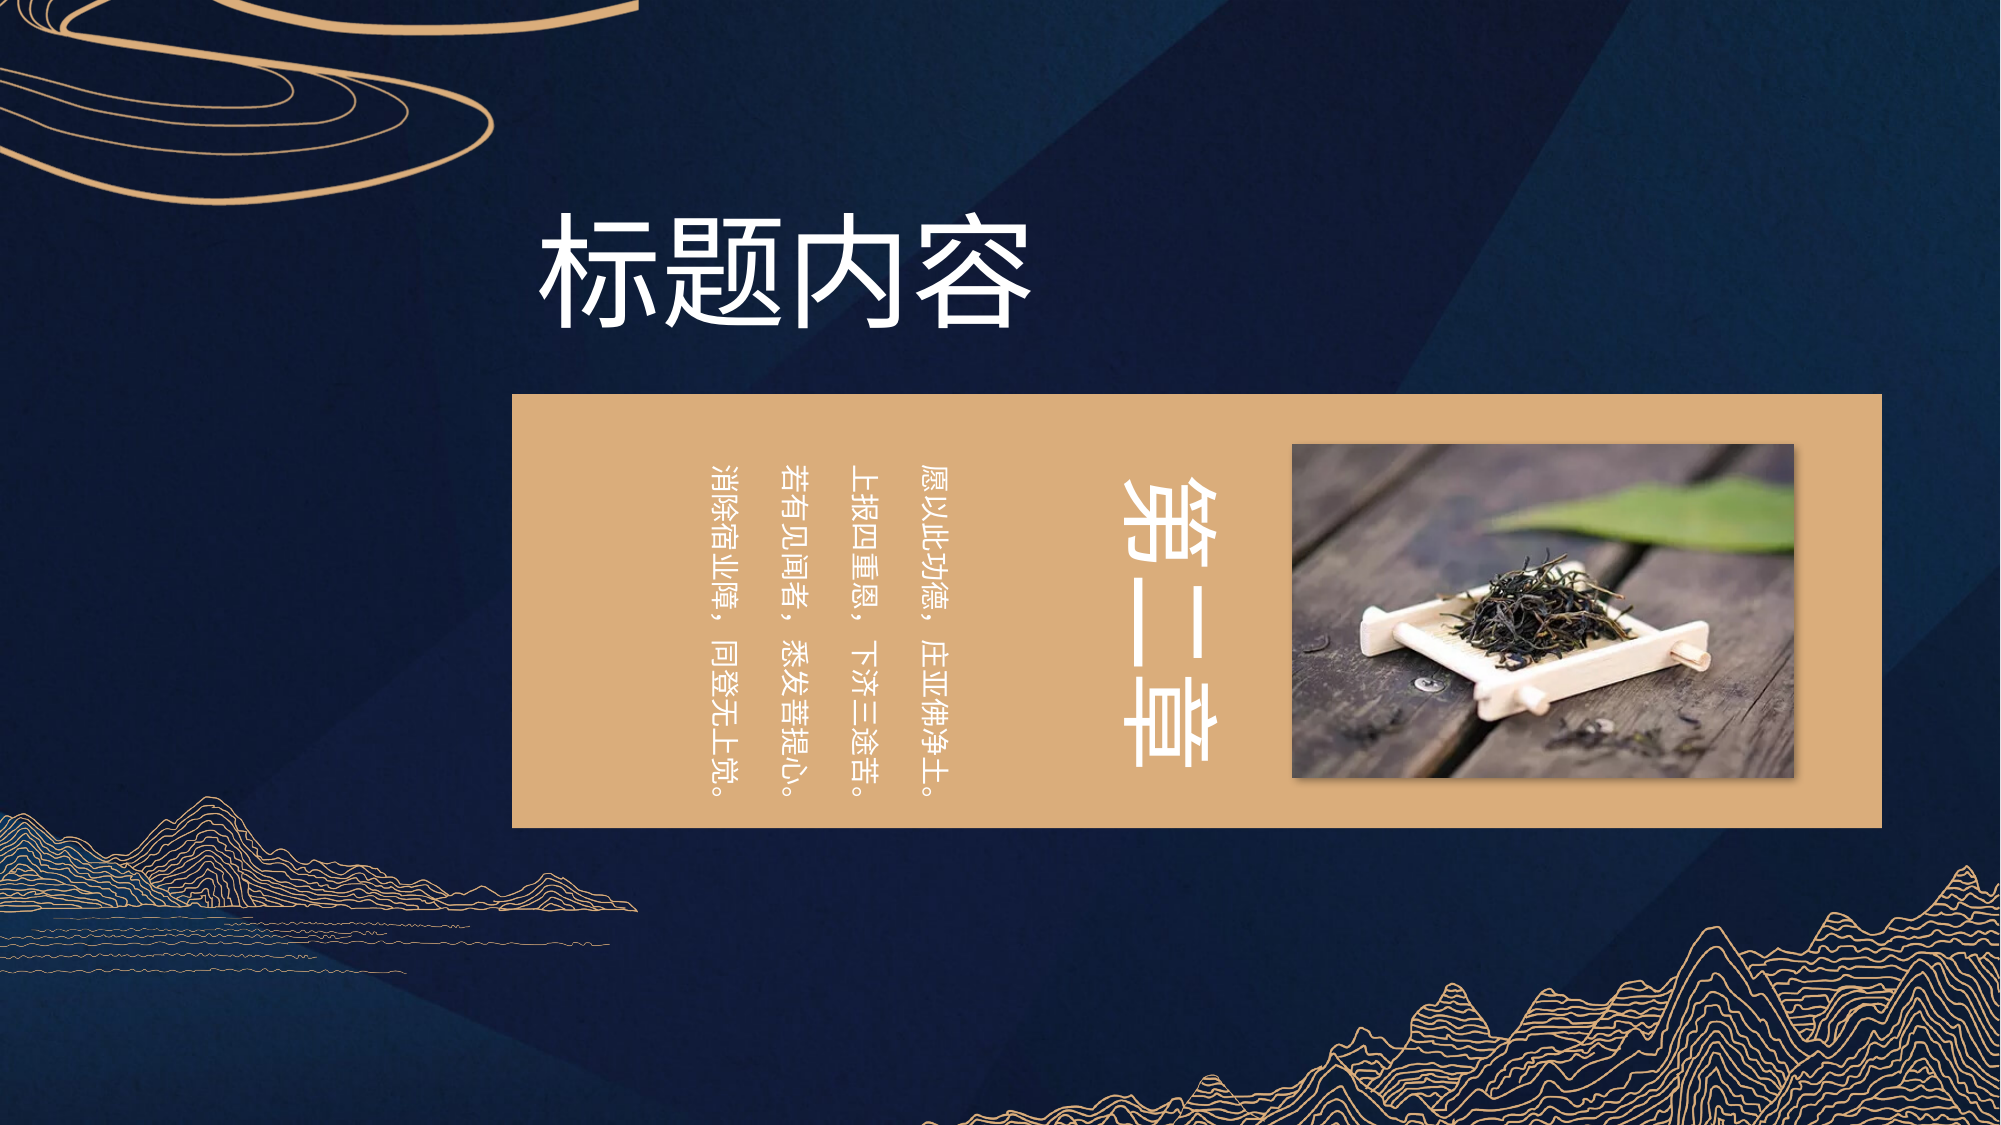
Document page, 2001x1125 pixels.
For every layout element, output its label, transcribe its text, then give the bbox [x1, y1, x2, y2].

picture [0, 0, 2001, 1125]
text_box [511, 393, 1883, 829]
text_box 第二章 [1088, 458, 1240, 865]
text_box 愿以此功德，庄亚佛净土。 上报四重恩，下济三途苦。 若有见闻者，悉发菩提心。 消除宿业障，同登无上觉。 [591, 449, 996, 996]
text_box 标题内容 [521, 186, 1122, 352]
